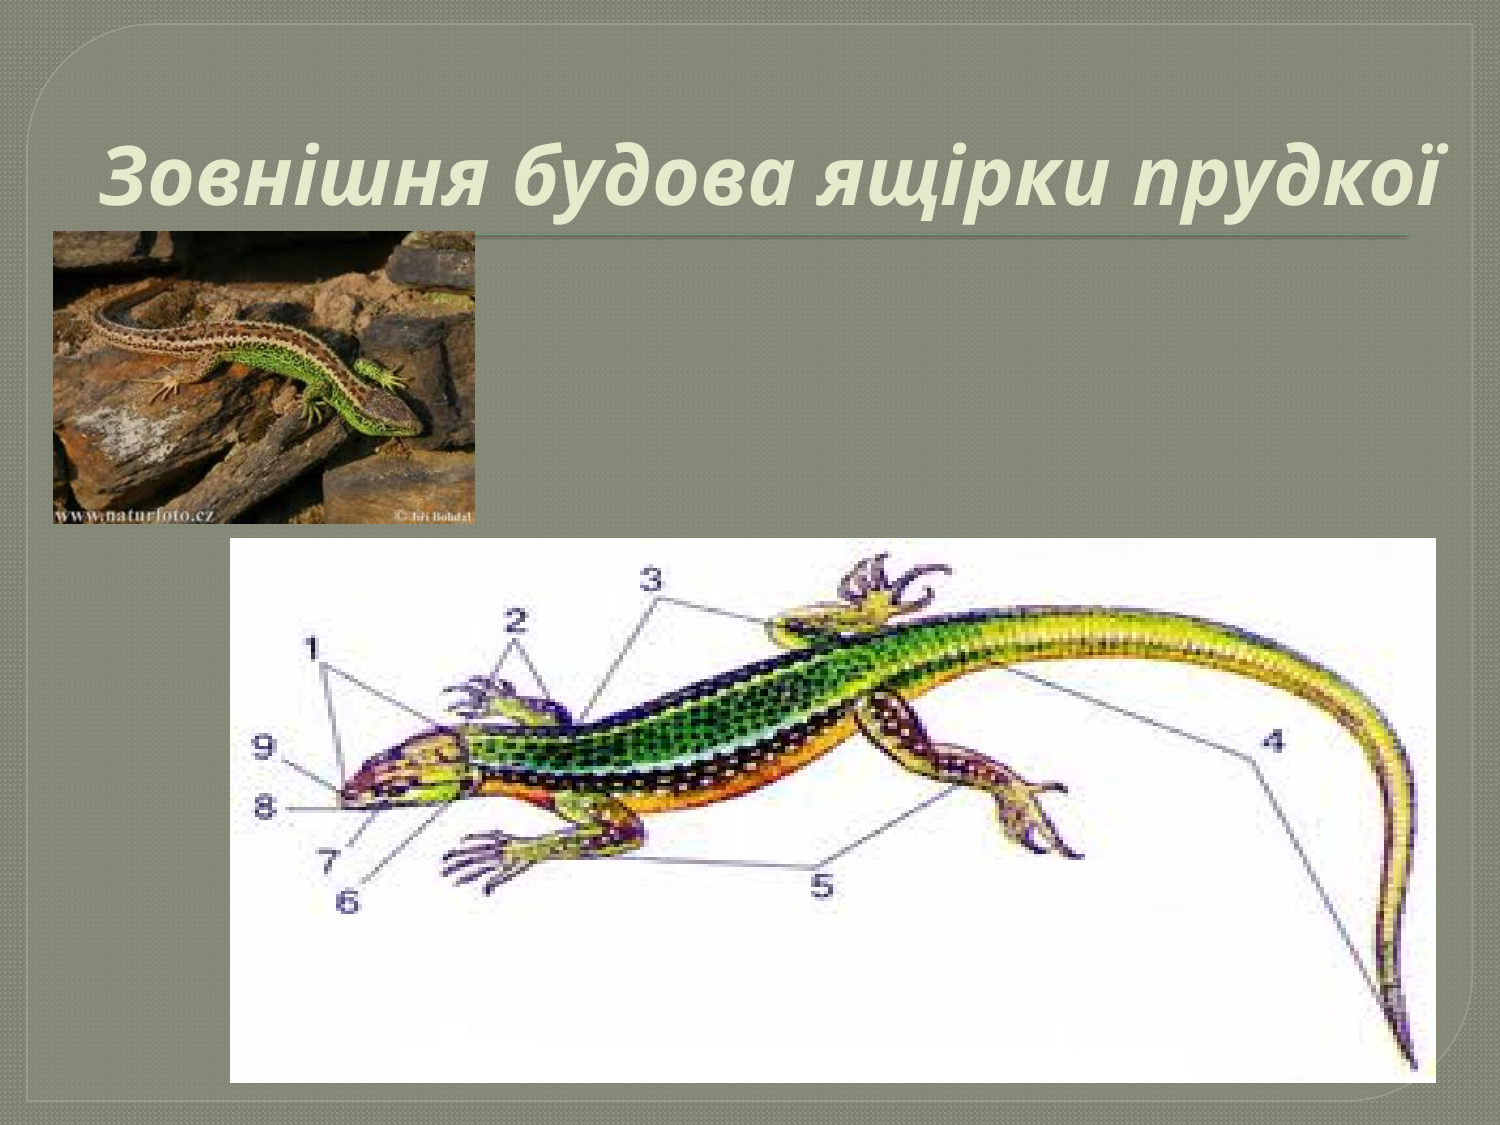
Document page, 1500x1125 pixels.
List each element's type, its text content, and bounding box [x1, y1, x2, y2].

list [229, 538, 1436, 1083]
title Зовнішня будова ящірки прудкої [75, 41, 1459, 230]
picture [52, 231, 476, 525]
